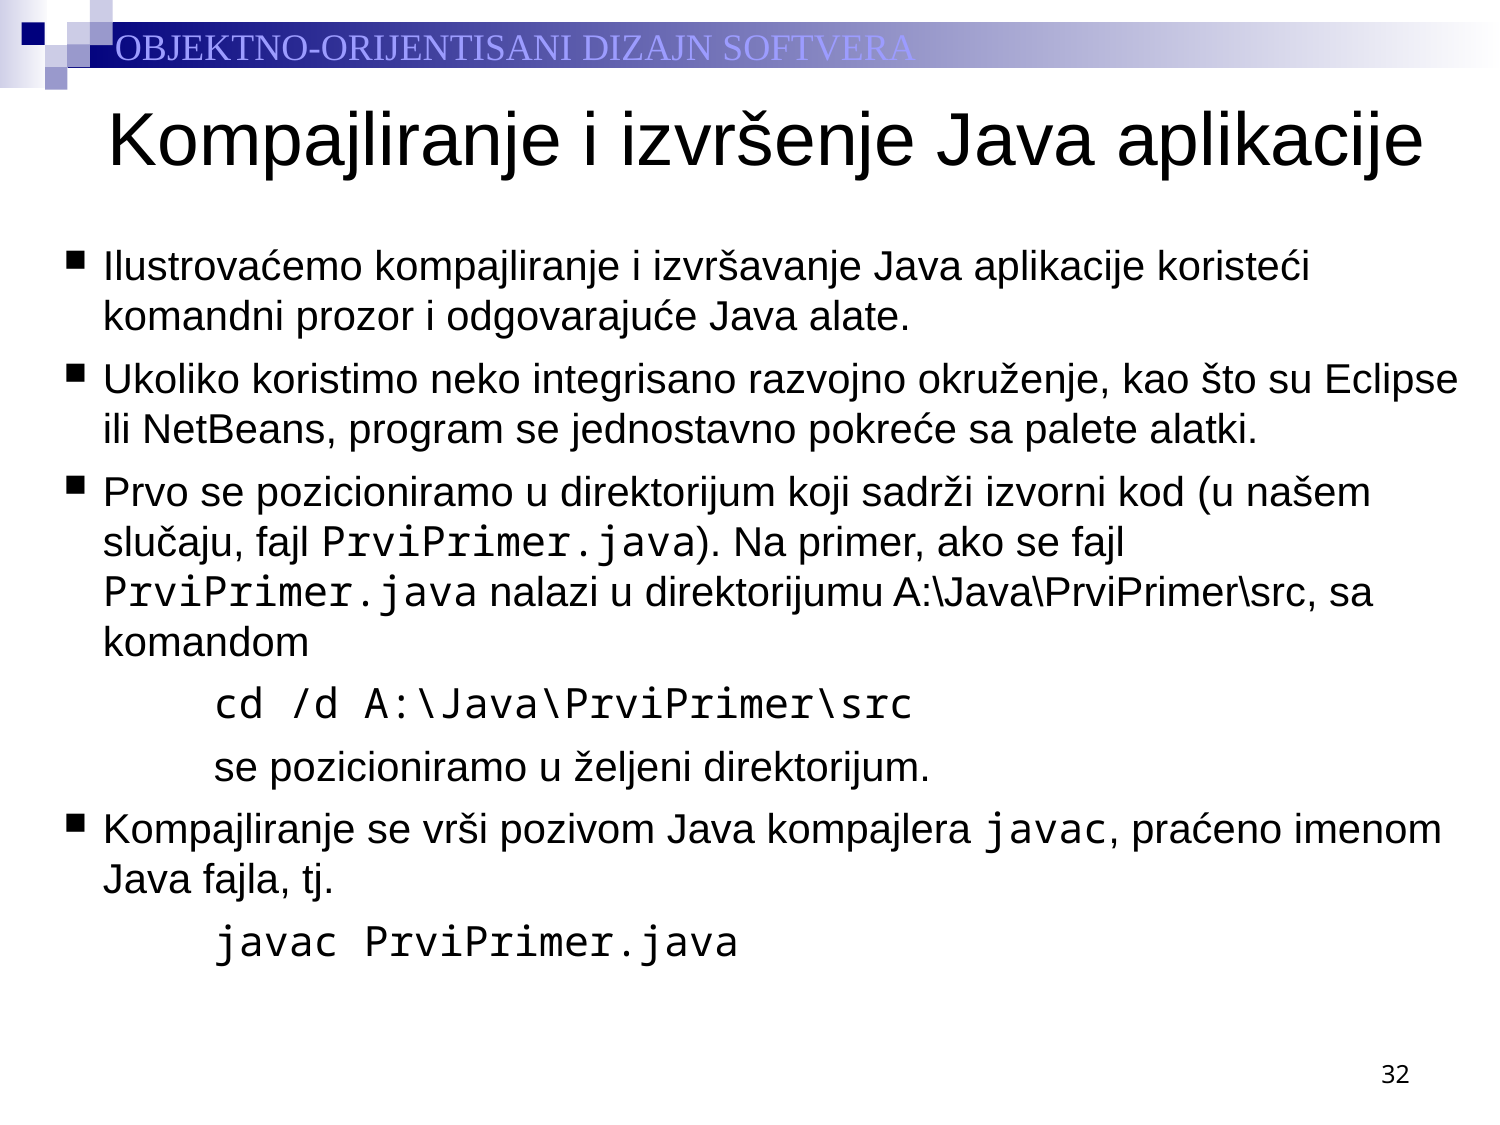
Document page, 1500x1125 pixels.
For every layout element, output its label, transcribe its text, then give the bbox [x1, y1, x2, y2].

slide_number 32 [1074, 1024, 1426, 1101]
text_box Ilustrovaćemo kompajliranje i izvršavanje Java aplikacije koristeći komandni prozor i odgovarajuće Java alate. Ukoliko koristimo neko integrisano razvojno okruženje, kao što su Eclipse ili NetBeans, program se jednostavno pokreće sa palete alatki. Prvo se pozicioniramo u direktorijum koji sadrži izvorni kod (u našem slučaju, fajl PrviPrimer.java). Na primer, ako se fajl PrviPrimer.java nalazi u direktorijumu A:\Java\PrviPrimer\src, sa komandom cd /d A:\Java\PrviPrimer\src se pozicioniramo u željeni direktorijum. Kompajliranje se vrši pozivom Java kompajlera javac, praćeno imenom Java fajla, tj. javac PrviPrimer.java [48, 231, 1484, 1071]
title Kompajliranje i izvršenje Java aplikacije [92, 75, 1447, 197]
